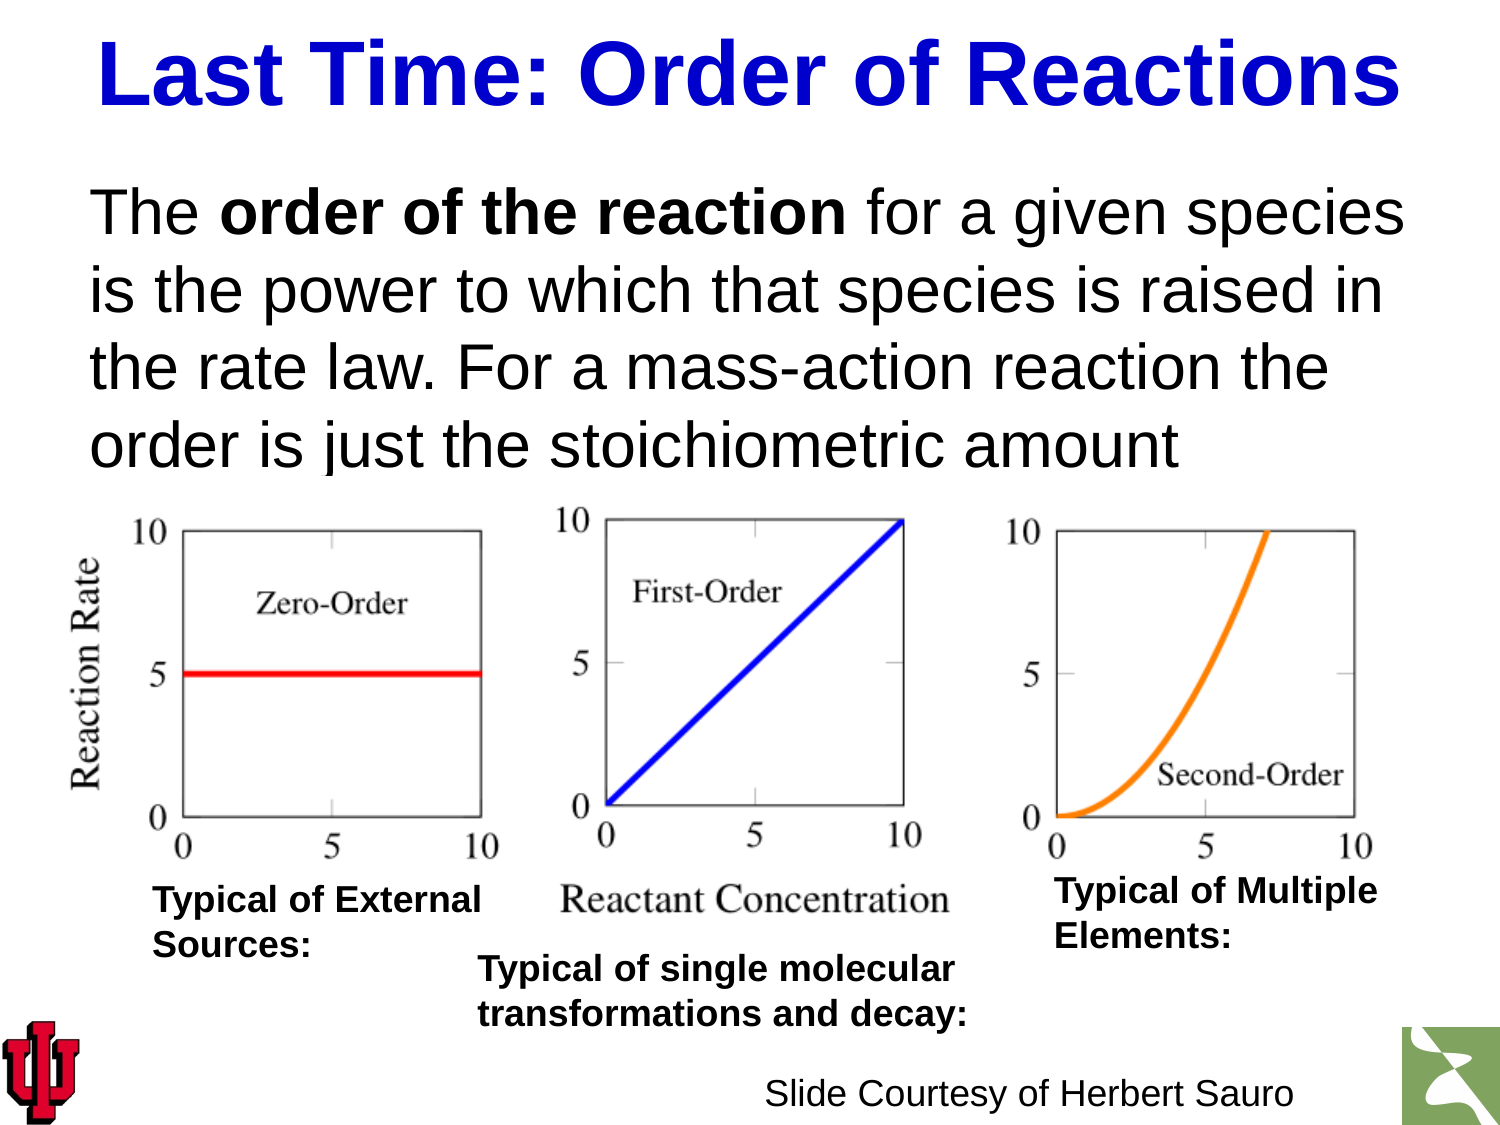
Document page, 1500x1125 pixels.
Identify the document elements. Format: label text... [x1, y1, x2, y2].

title Last Time: Order of Reactions [75, 0, 1425, 162]
picture [37, 475, 1427, 939]
picture [1402, 1027, 1500, 1125]
text_box Slide Courtesy of Herbert Sauro [749, 1061, 1350, 1122]
picture [0, 1020, 80, 1125]
list The order of the reaction for a given species is the power to which that species is raised in the rate law. For a mass-action reaction the order is just the stoichiometric amount [74, 162, 1425, 475]
